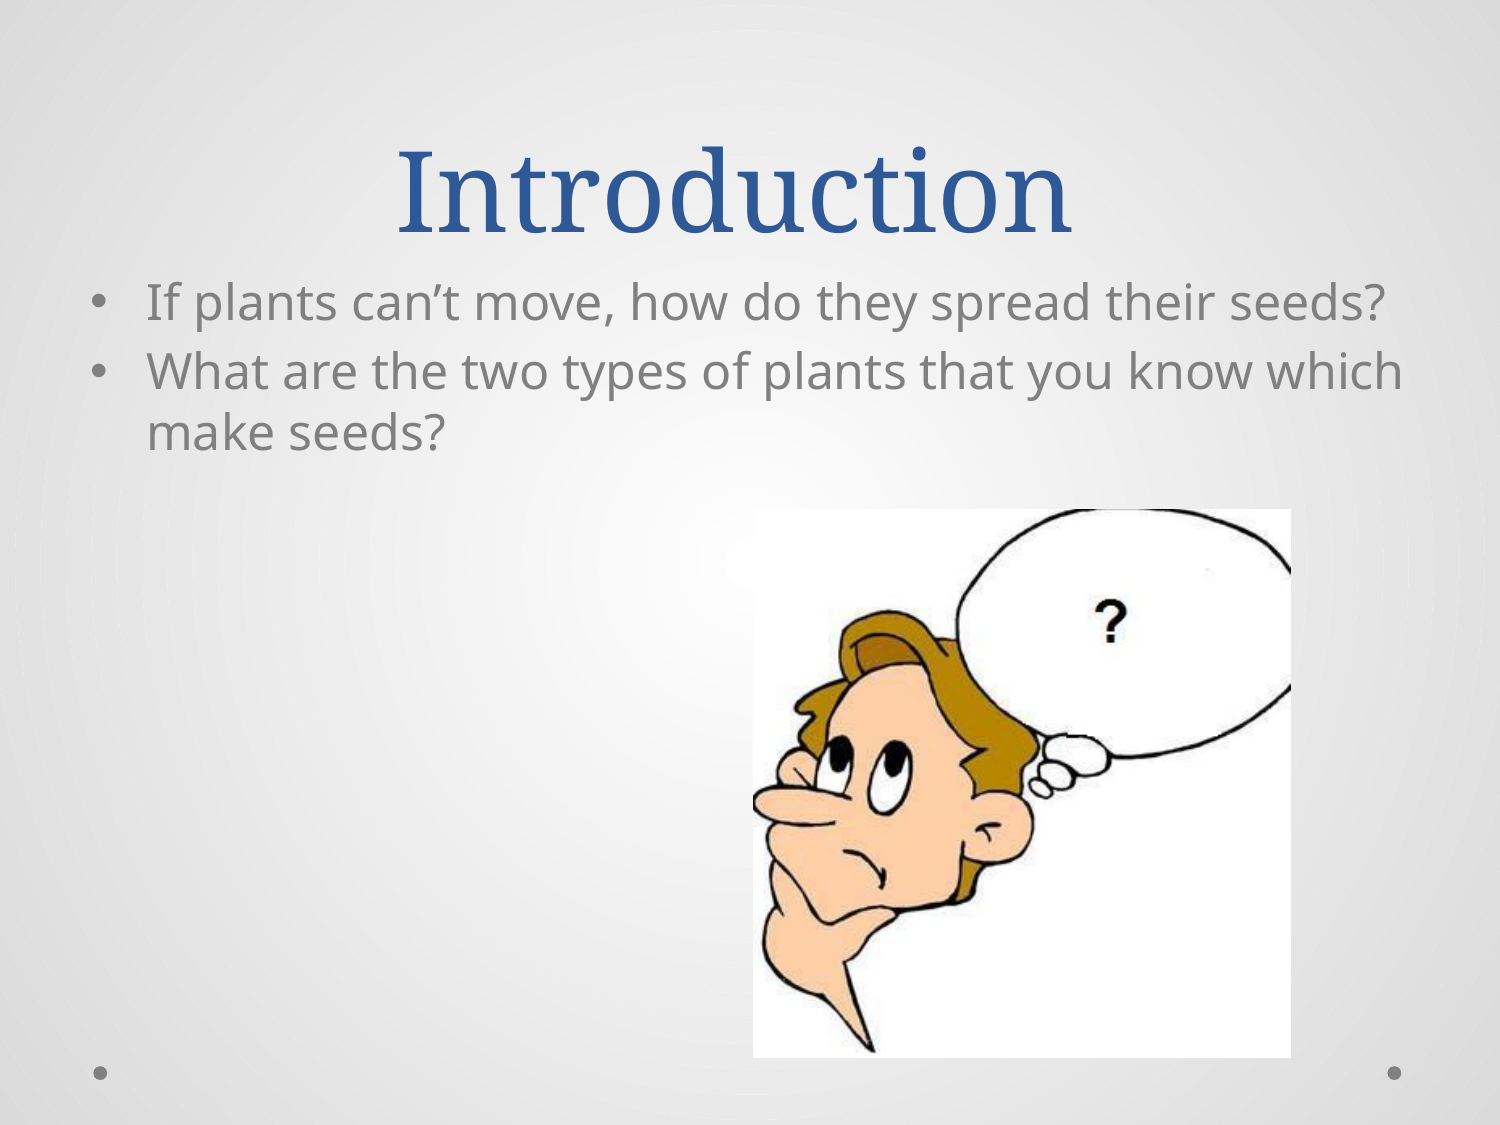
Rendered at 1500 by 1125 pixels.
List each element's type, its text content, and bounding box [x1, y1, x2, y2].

title Introduction [75, 0, 1425, 262]
list If plants can’t move, how do they spread their seeds? What are the two types of plants that you know which make seeds? [75, 262, 1425, 566]
picture [753, 508, 1291, 1058]
